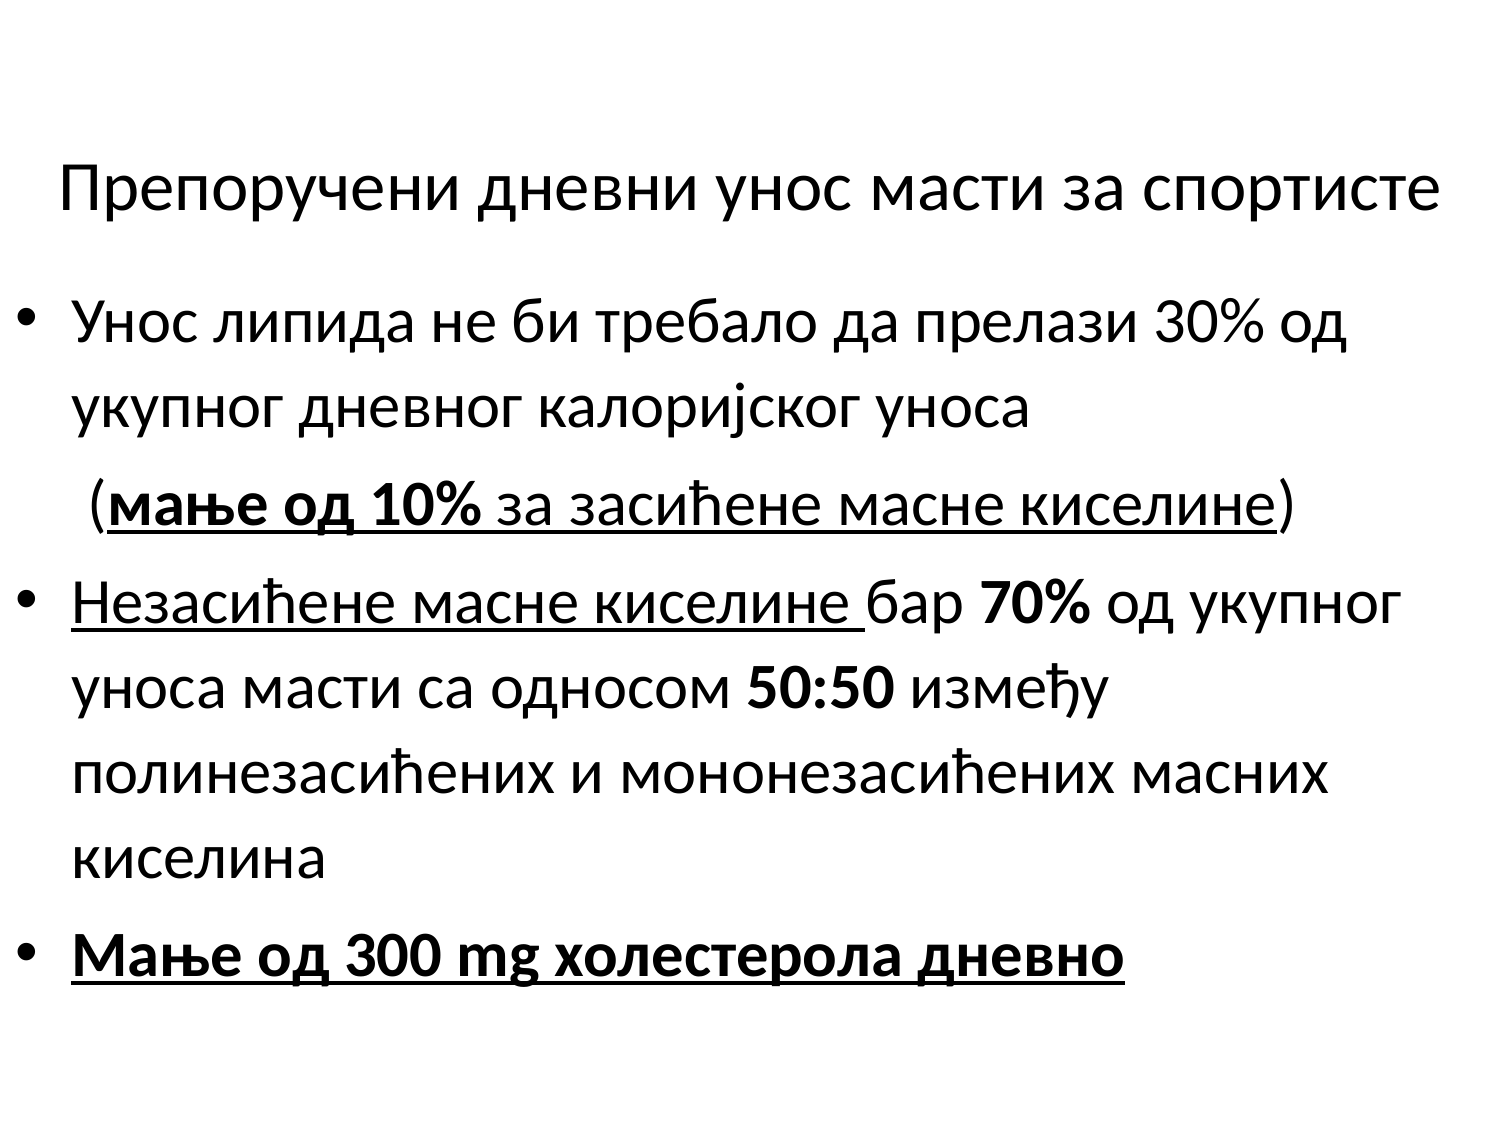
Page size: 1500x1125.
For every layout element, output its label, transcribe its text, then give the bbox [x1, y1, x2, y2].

list Унос липида не би требало да прелази 30% од укупног дневног калоријског уноса (мање од 10% за засићене масне киселине) Незасићене масне киселине бар 70% од укупног уноса масти са односом 50:50 између полинезасићених и мононезасићених масних киселина Мање од 300 mg холестерола дневно [0, 262, 1426, 1125]
title Препоручени дневни унос масти за спортисте [0, 113, 1500, 252]
